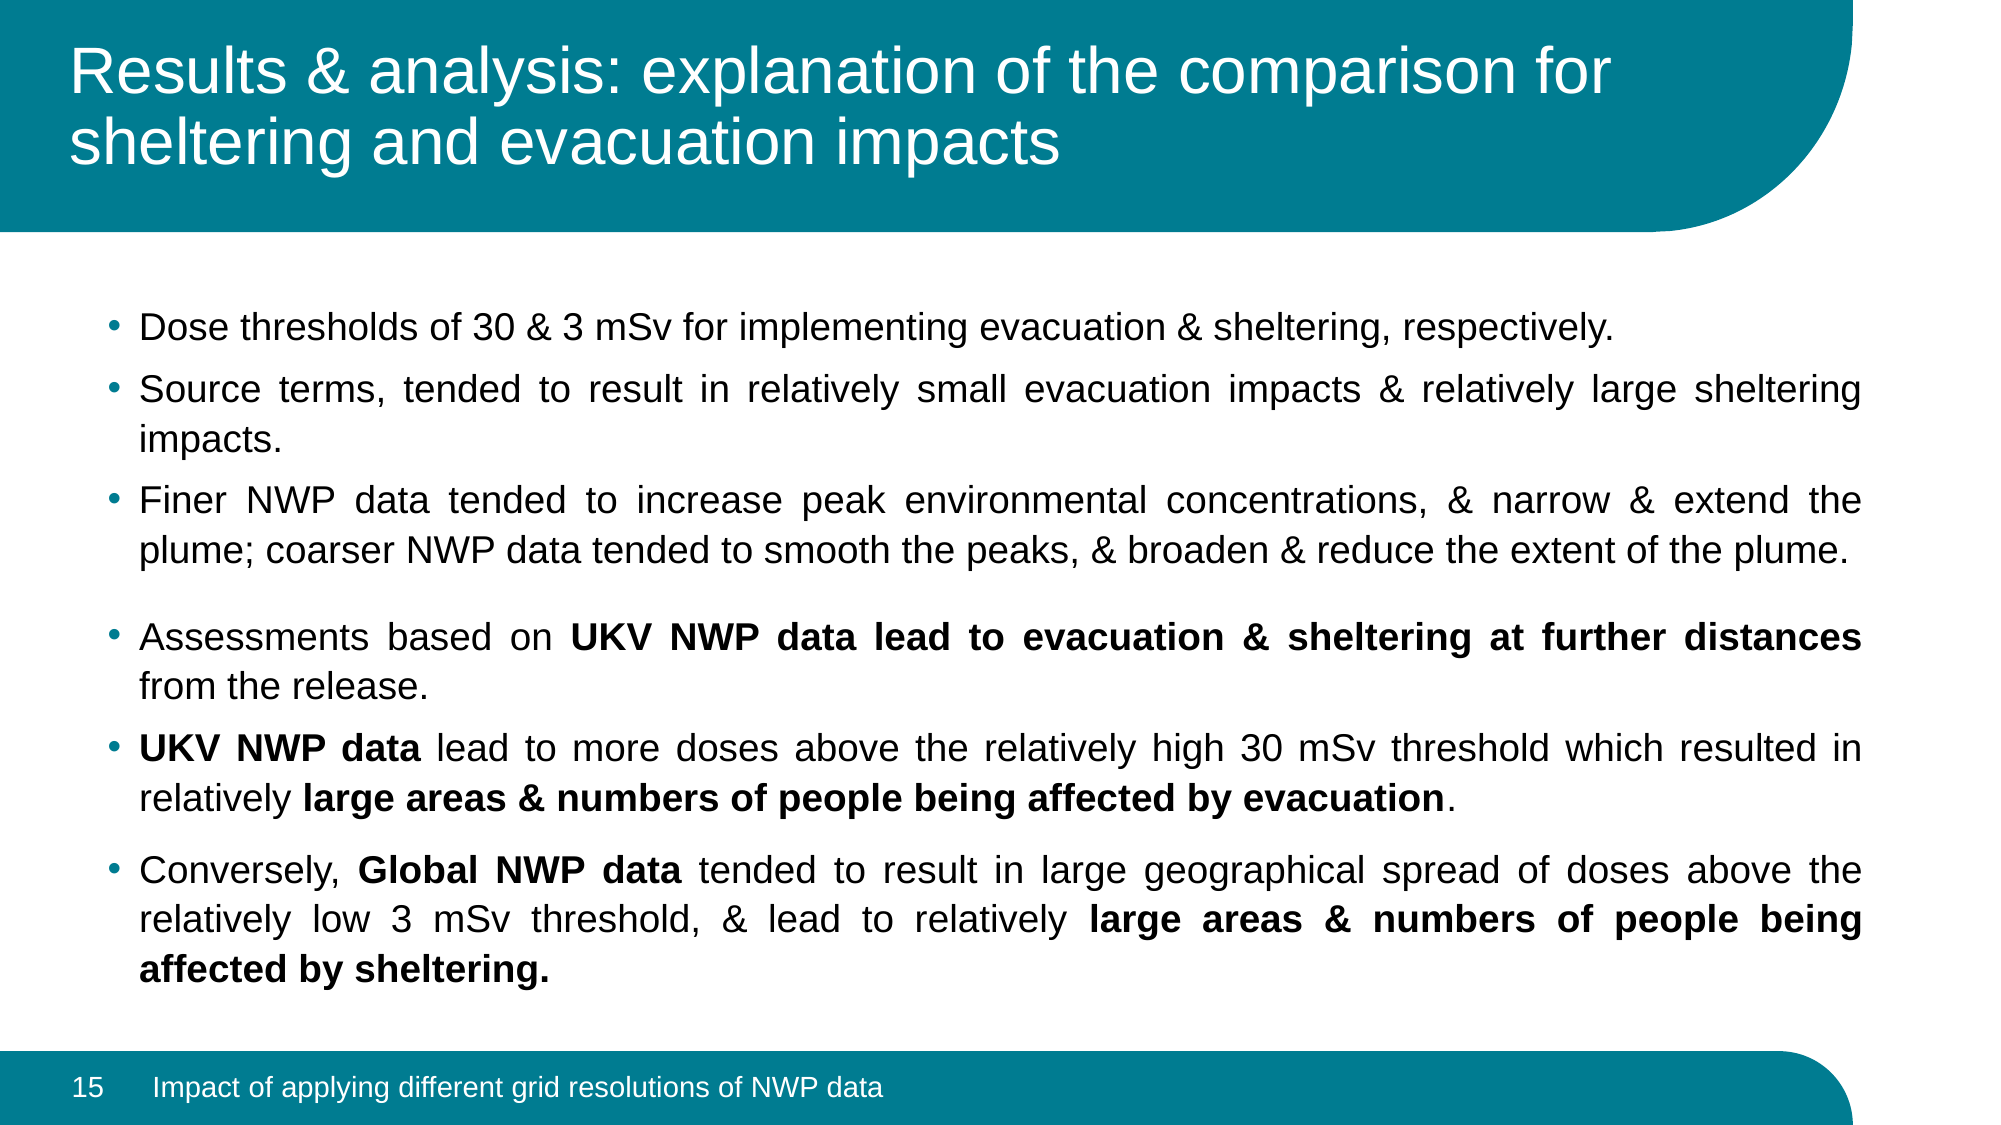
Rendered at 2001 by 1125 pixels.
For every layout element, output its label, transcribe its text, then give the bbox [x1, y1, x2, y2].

list Dose thresholds of 30 & 3 mSv for implementing evacuation & sheltering, respectively. Source terms, tended to result in relatively small evacuation impacts & relatively large sheltering impacts. Finer NWP data tended to increase peak environmental concentrations, & narrow & extend the plume; coarser NWP data tended to smooth the peaks, & broaden & reduce the extent of the plume. Assessments based on UKV NWP data lead to evacuation & sheltering at further distances from the release. UKV NWP data lead to more doses above the relatively high 30 mSv threshold which resulted in relatively large areas & numbers of people being affected by evacuation. Conversely, Global NWP data tended to result in large geographical spread of doses above the relatively low 3 mSv threshold, & lead to relatively large areas & numbers of people being affected by sheltering. [54, 291, 1879, 1005]
title Results & analysis: explanation of the comparison for sheltering and evacuation impacts [54, 29, 1780, 189]
footer Impact of applying different grid resolutions of NWP data [137, 1056, 1780, 1116]
slide_number 15 [21, 1056, 120, 1117]
